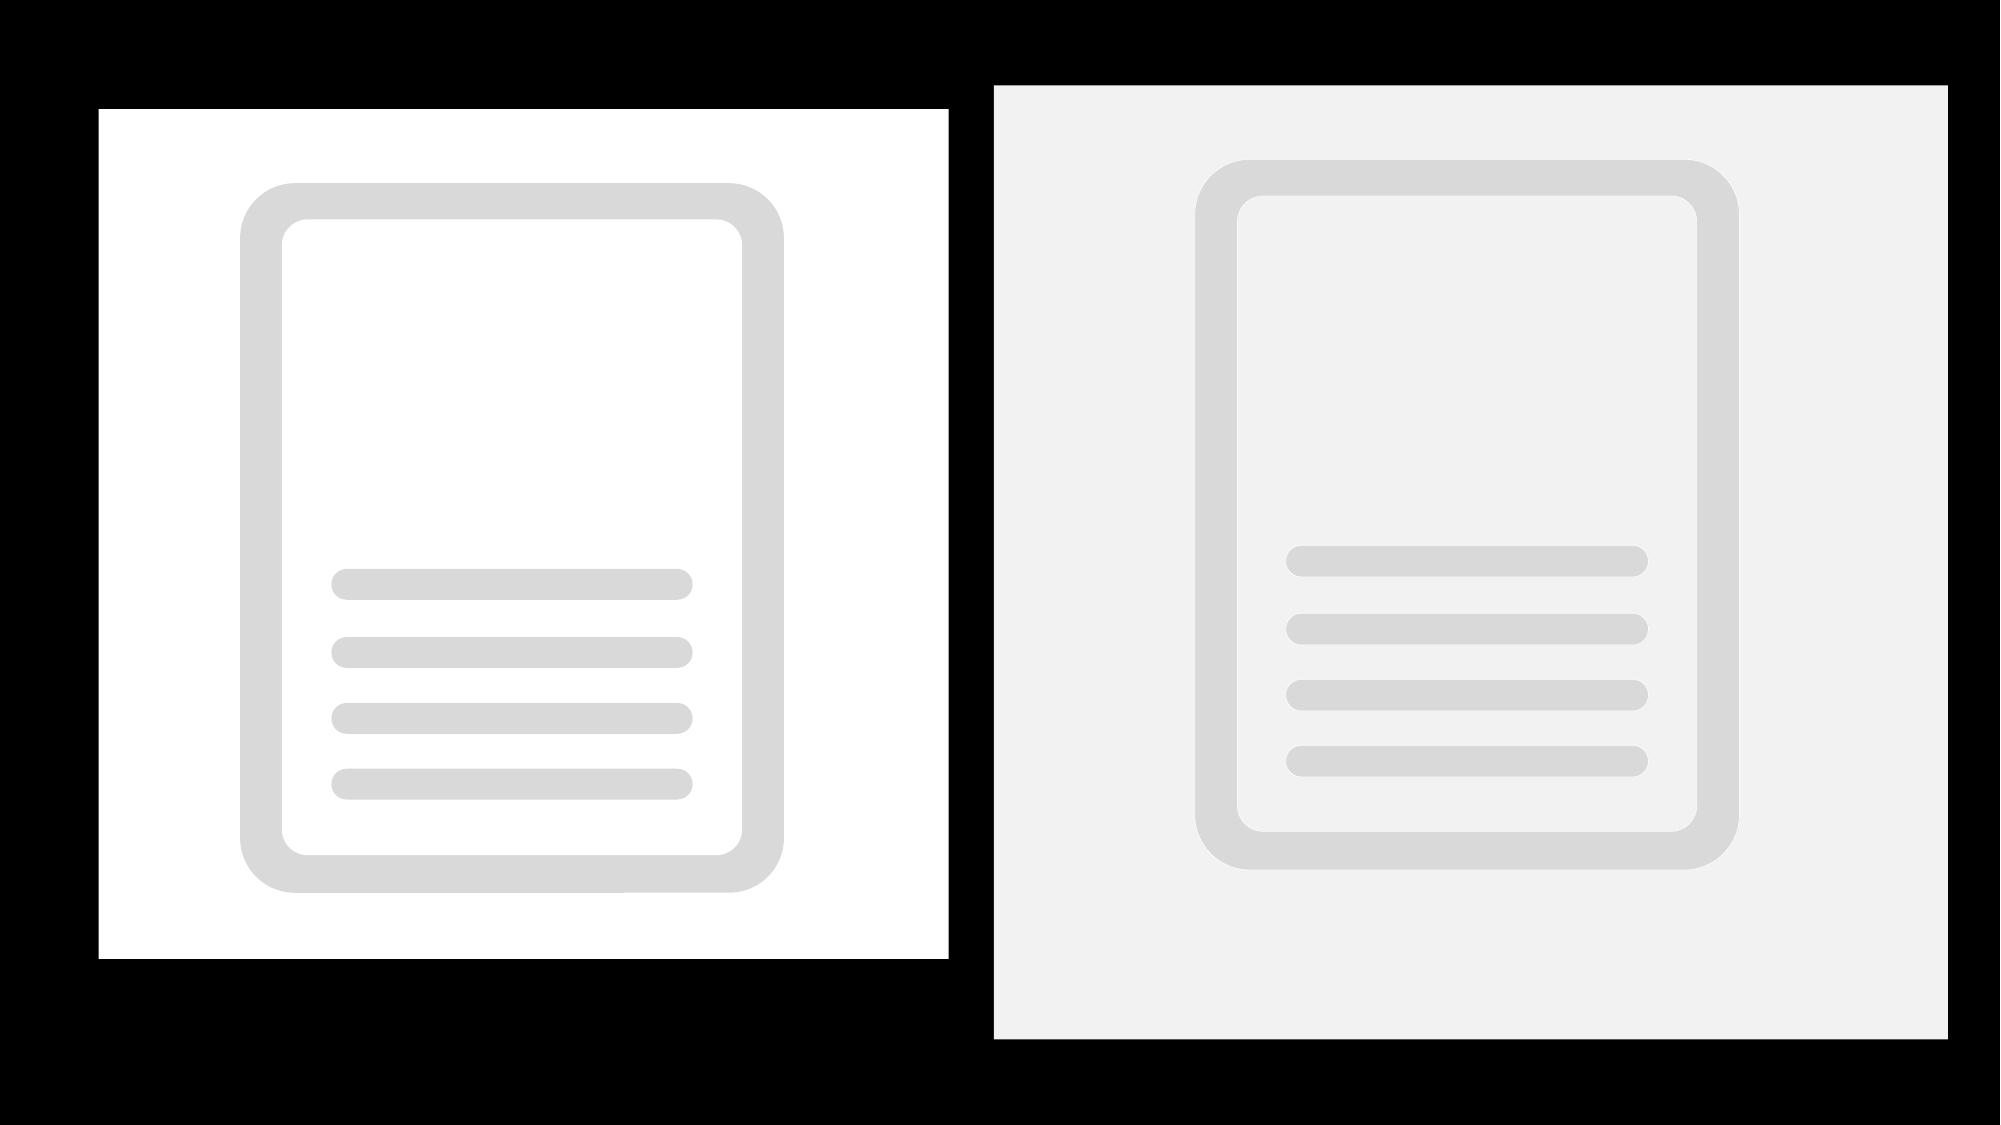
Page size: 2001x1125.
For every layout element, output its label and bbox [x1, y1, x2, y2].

text_box [993, 84, 1949, 1041]
text_box [98, 108, 950, 960]
picture [1053, 85, 1902, 934]
text_box [330, 701, 694, 735]
text_box [330, 635, 694, 669]
text_box [280, 218, 744, 857]
text_box [239, 182, 785, 894]
text_box [330, 767, 694, 801]
text_box [330, 567, 694, 601]
